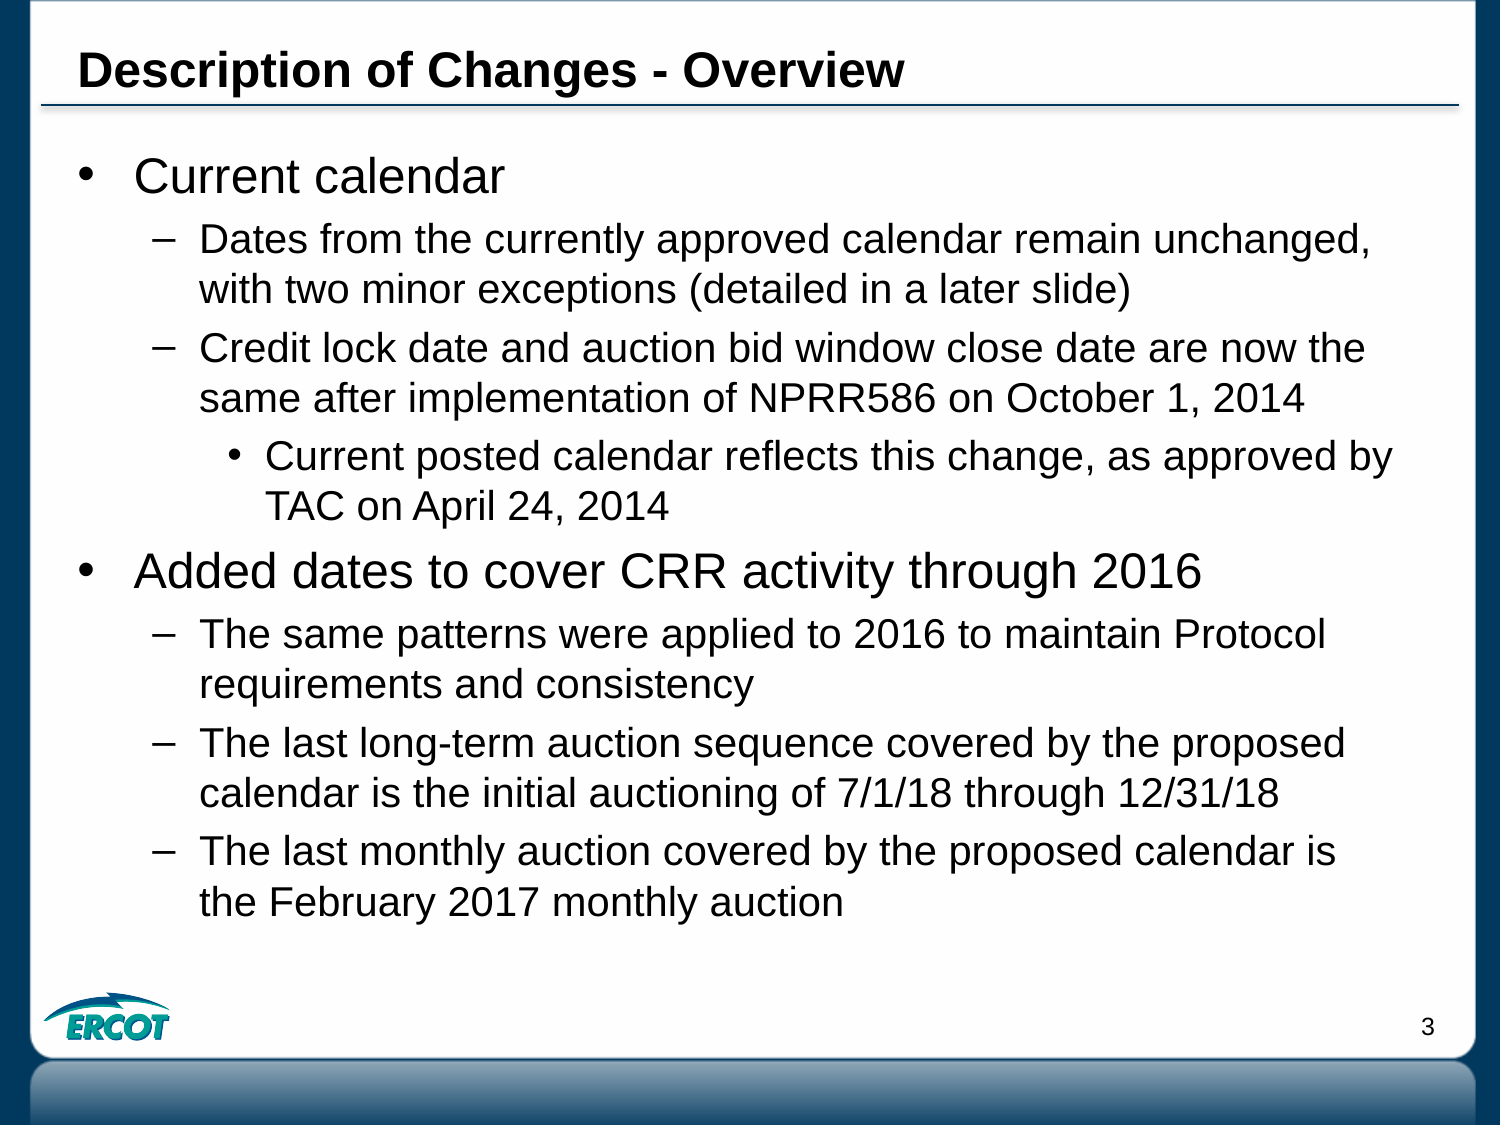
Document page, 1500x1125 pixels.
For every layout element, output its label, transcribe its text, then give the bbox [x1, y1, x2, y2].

picture [0, 0, 1500, 1125]
list Current calendar Dates from the currently approved calendar remain unchanged, with two minor exceptions (detailed in a later slide) Credit lock date and auction bid window close date are now the same after implementation of NPRR586 on October 1, 2014 Current posted calendar reflects this change, as approved by TAC on April 24, 2014 Added dates to cover CRR activity through 2016 The same patterns were applied to 2016 to maintain Protocol requirements and consistency The last long-term auction sequence covered by the proposed calendar is the initial auctioning of 7/1/18 through 12/31/18 The last monthly auction covered by the proposed calendar is the February 2017 monthly auction [62, 135, 1413, 976]
title Description of Changes - Overview [62, 29, 1450, 106]
